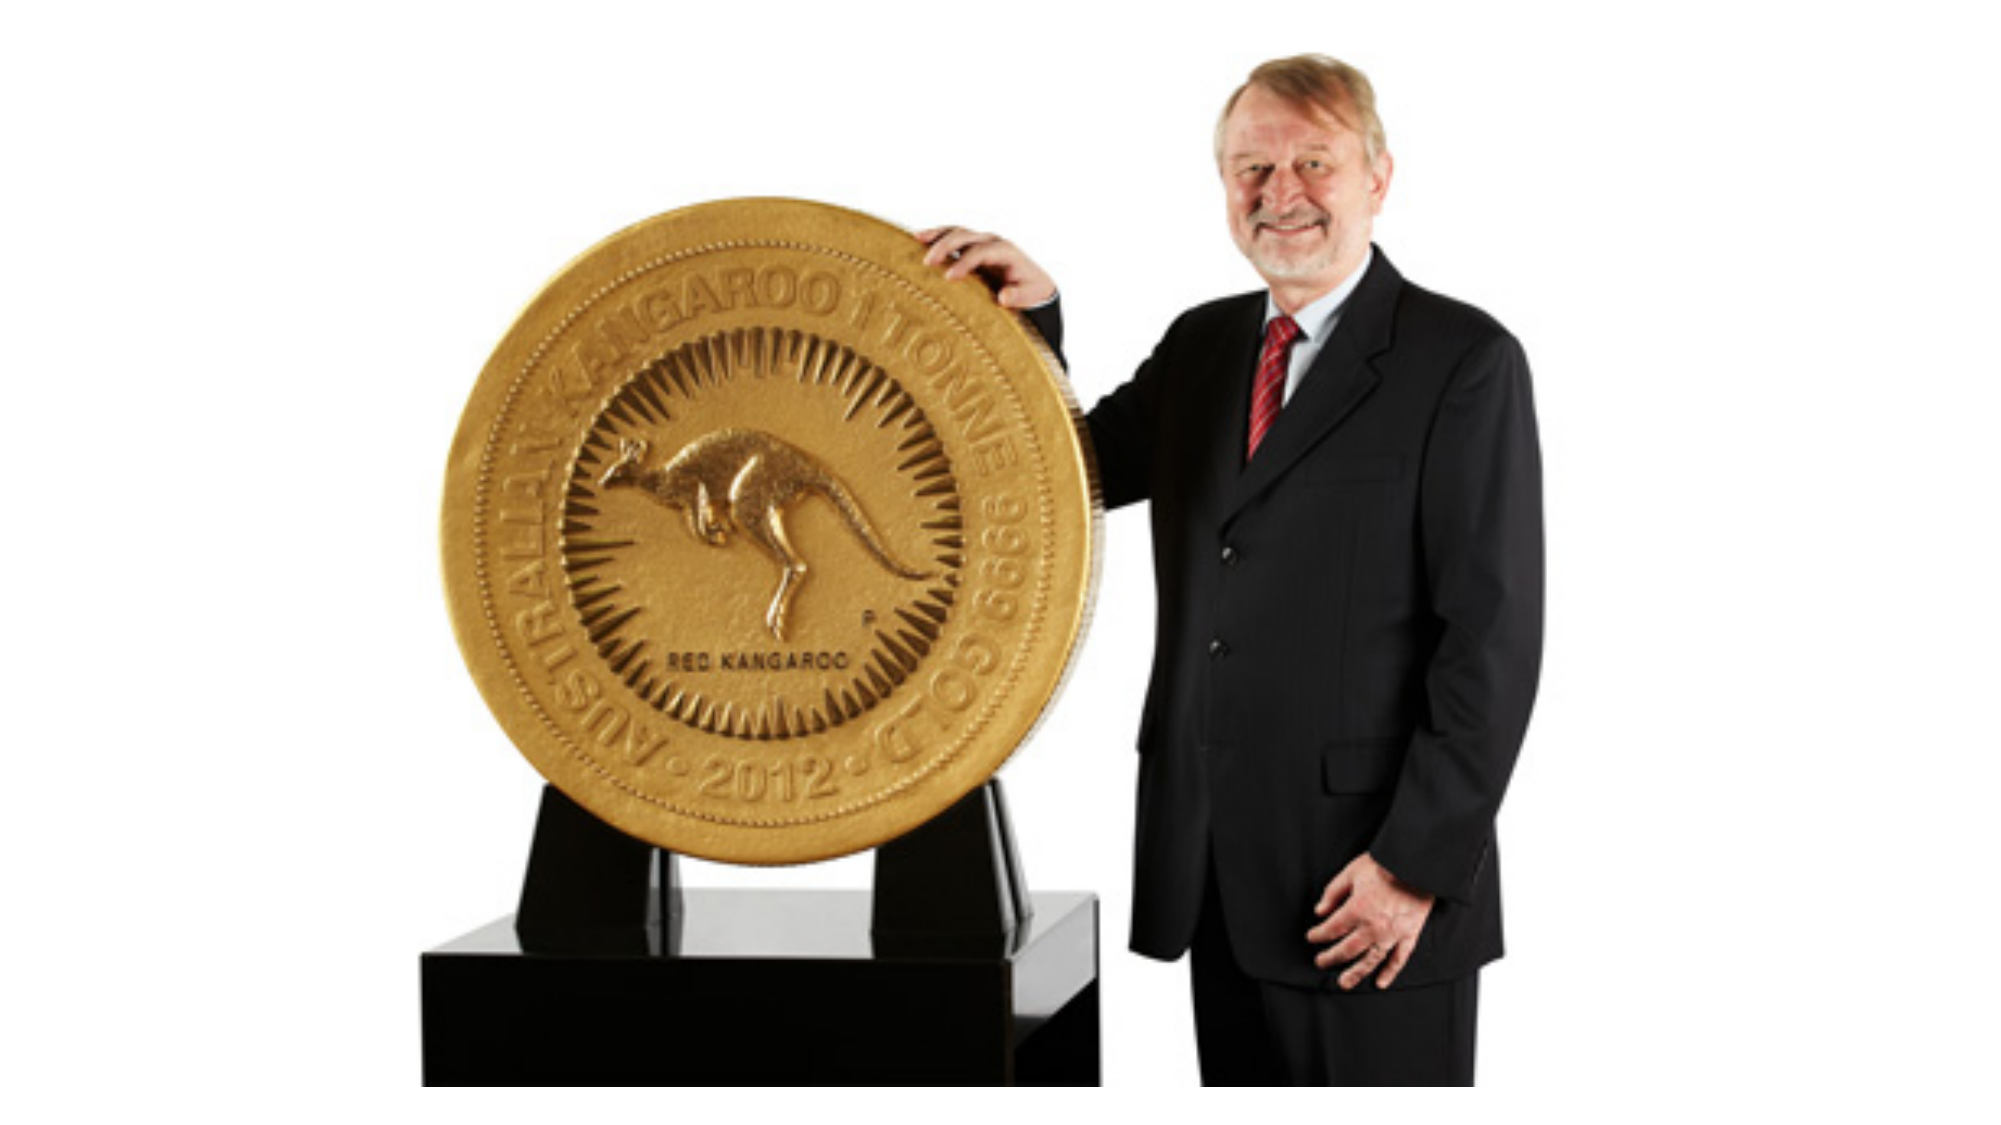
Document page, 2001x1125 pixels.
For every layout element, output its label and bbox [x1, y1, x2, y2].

picture [159, 2, 1788, 1087]
